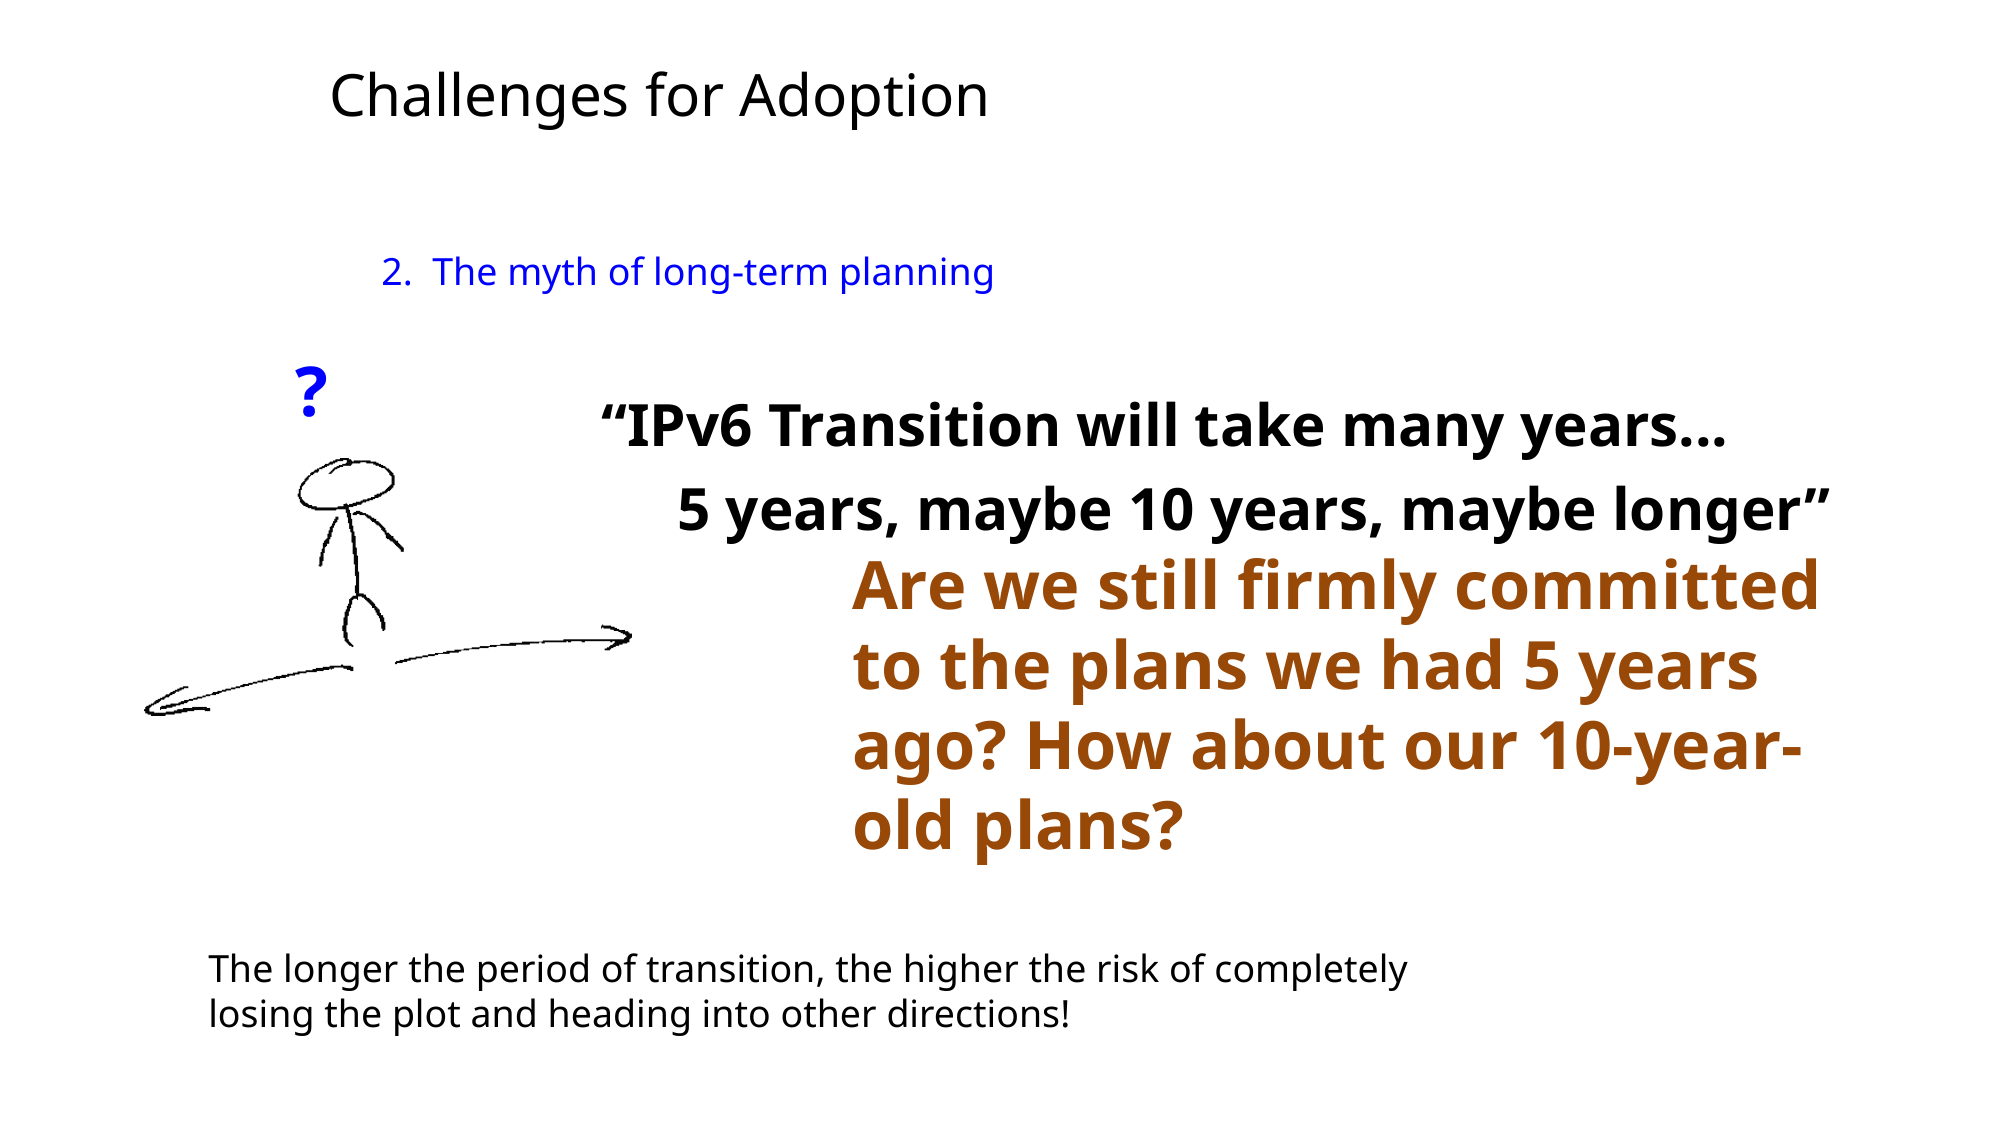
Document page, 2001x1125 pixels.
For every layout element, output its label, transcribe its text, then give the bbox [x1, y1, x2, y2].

picture [144, 458, 632, 716]
text_box “IPv6 Transition will take many years... 5 years, maybe 10 years, maybe longer” [586, 388, 2000, 651]
text_box The longer the period of transition, the higher the risk of completely losing the plot and heading into other directions! [193, 937, 1525, 1043]
text_box ? [282, 341, 347, 438]
text_box Are we still firmly committed to the plans we had 5 years ago? How about our 10-year-old plans? [837, 535, 1856, 871]
list Challenges for Adoption [314, 58, 1664, 199]
text_box 2. The myth of long-term planning [367, 240, 1525, 300]
